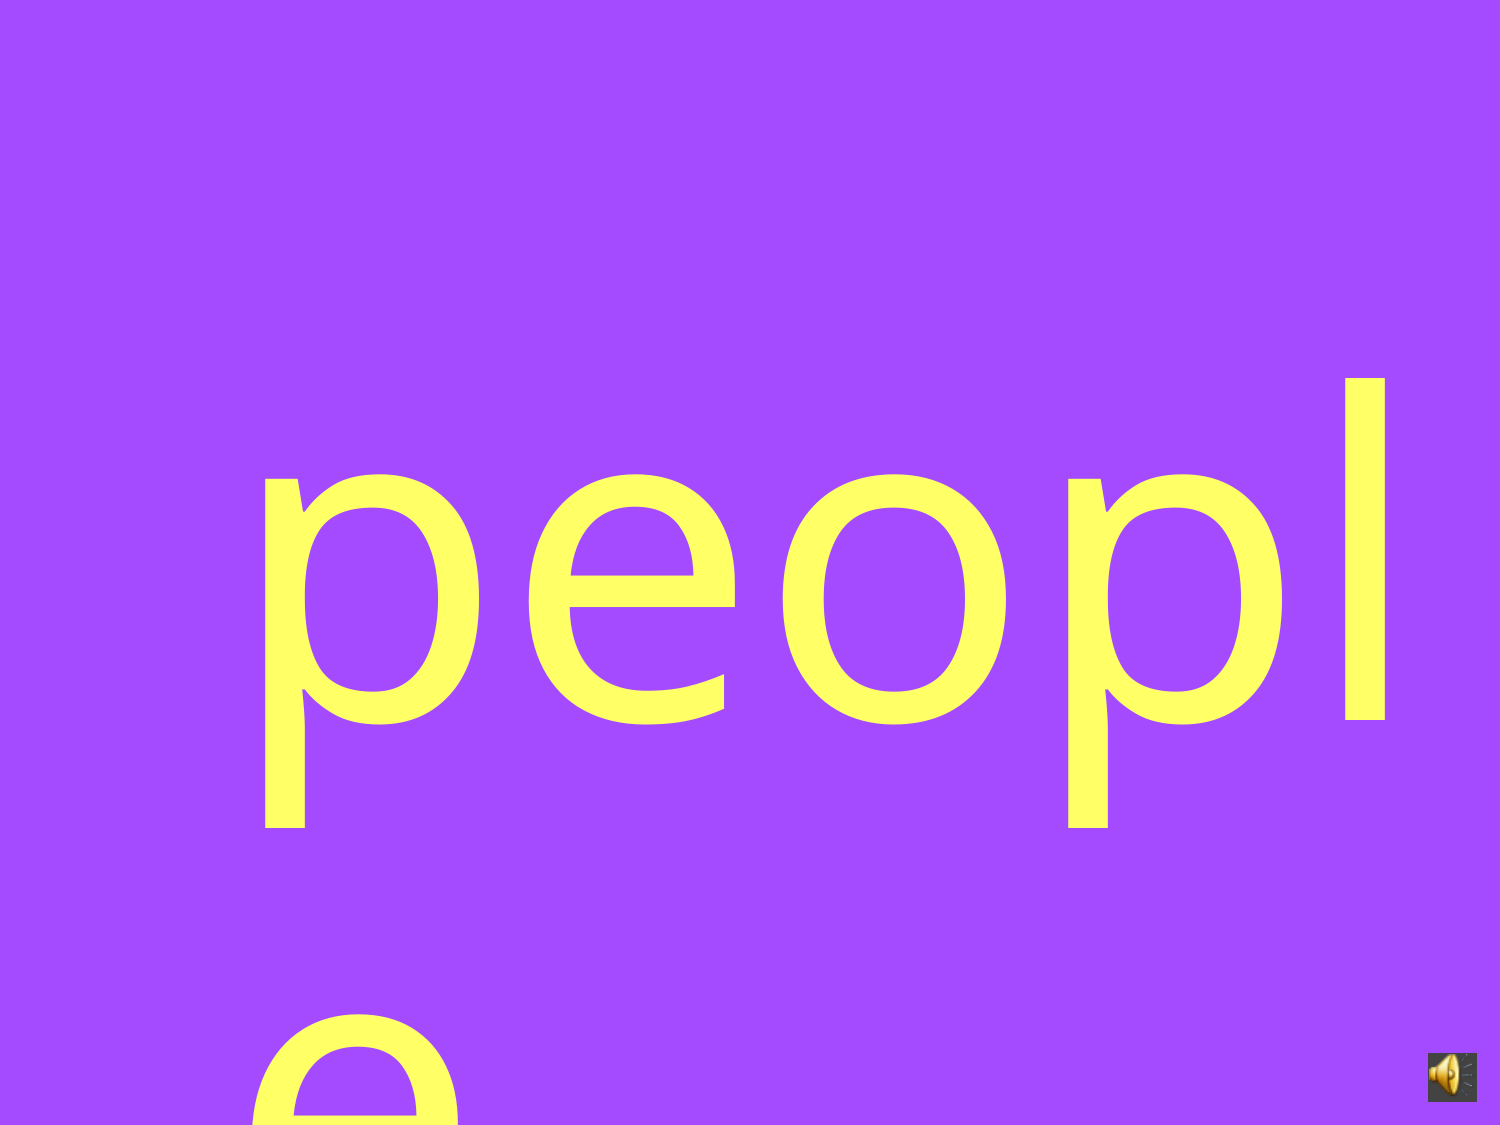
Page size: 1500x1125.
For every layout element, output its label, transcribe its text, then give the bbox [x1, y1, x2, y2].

subtitle people [212, 262, 1450, 763]
picture [1427, 1052, 1478, 1103]
